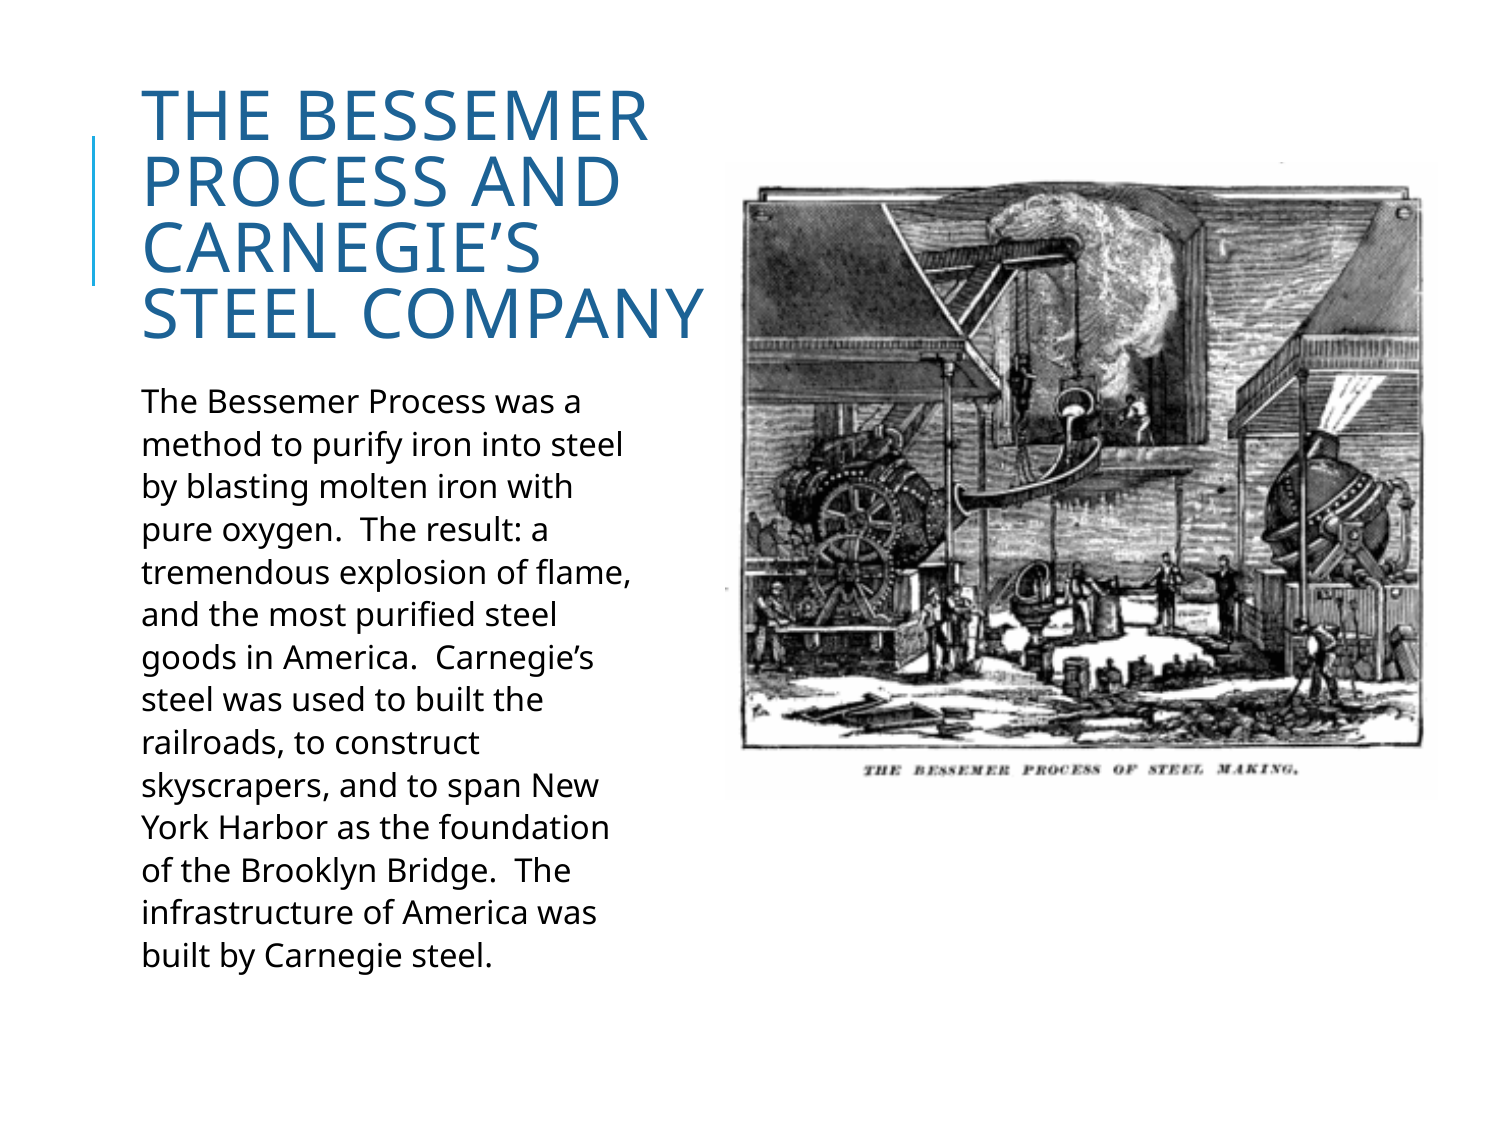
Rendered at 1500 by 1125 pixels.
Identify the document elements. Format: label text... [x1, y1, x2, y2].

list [724, 162, 1439, 801]
title The Bessemer Process and Carnegie’s Steel Company [126, 77, 750, 363]
list The Bessemer Process was a method to purify iron into steel by blasting molten iron with pure oxygen. The result: a tremendous explosion of flame, and the most purified steel goods in America. Carnegie’s steel was used to built the railroads, to construct skyscrapers, and to span New York Harbor as the foundation of the Brooklyn Bridge. The infrastructure of America was built by Carnegie steel. [126, 370, 666, 988]
